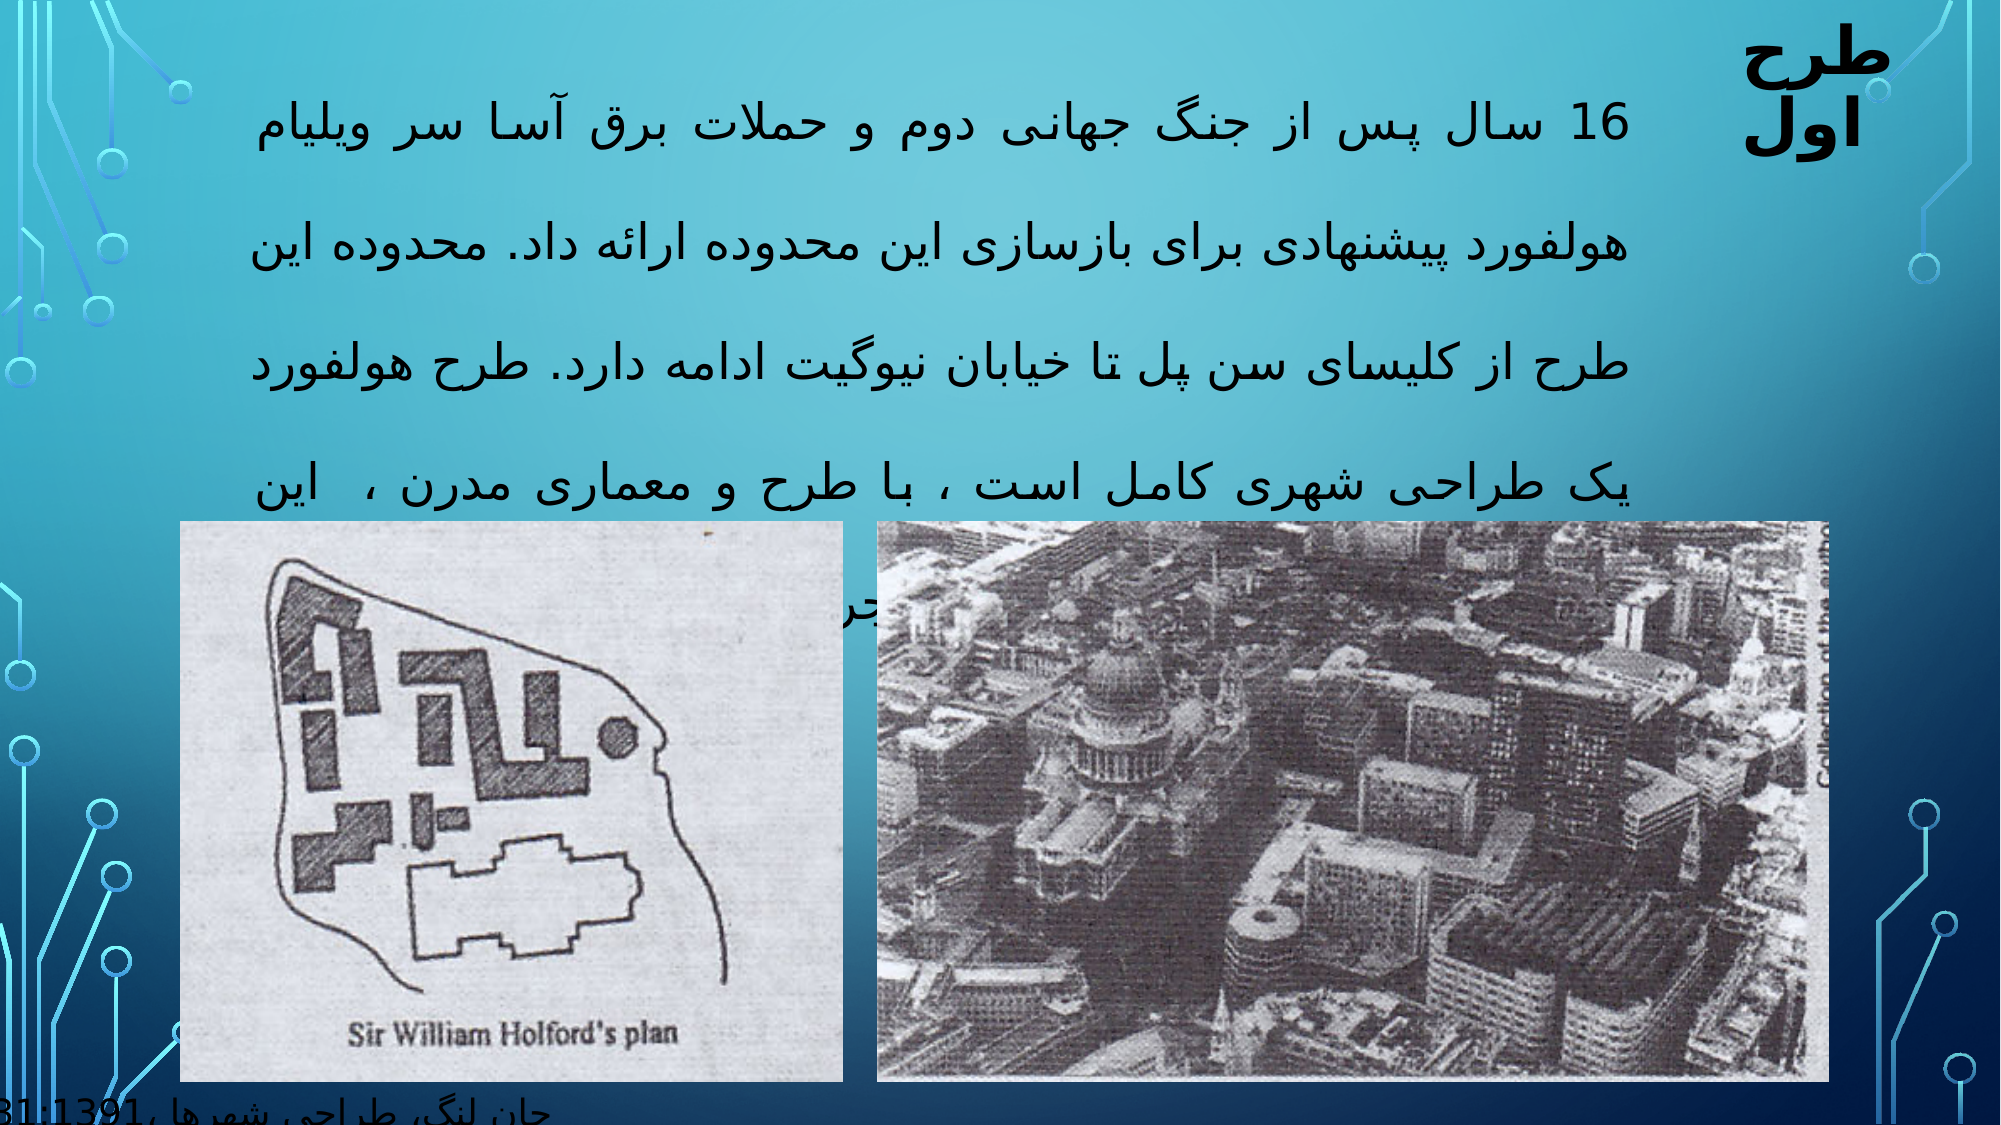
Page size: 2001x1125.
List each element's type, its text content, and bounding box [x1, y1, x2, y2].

text_box 16 سال پس از جنگ جهانی دوم و حملات برق آسا سر ویلیام هولفورد پیشنهادی برای بازسازی این محدوده ارائه داد. محدوده این طرح از کلیسای سن پل تا خیابان نیوگیت ادامه دارد. طرح هولفورد یک طراحی شهری کامل است ، با طرح و معماری مدرن ، این پروژه بین سال های 1961 -1966 اجرایی گردید. [234, 21, 1647, 637]
text_box جان لنگ، طراحی شهرها ،331:1391 [0, 1081, 597, 1125]
picture [180, 521, 843, 1083]
title طرح اول [1726, 21, 2000, 157]
picture [877, 521, 1829, 1083]
